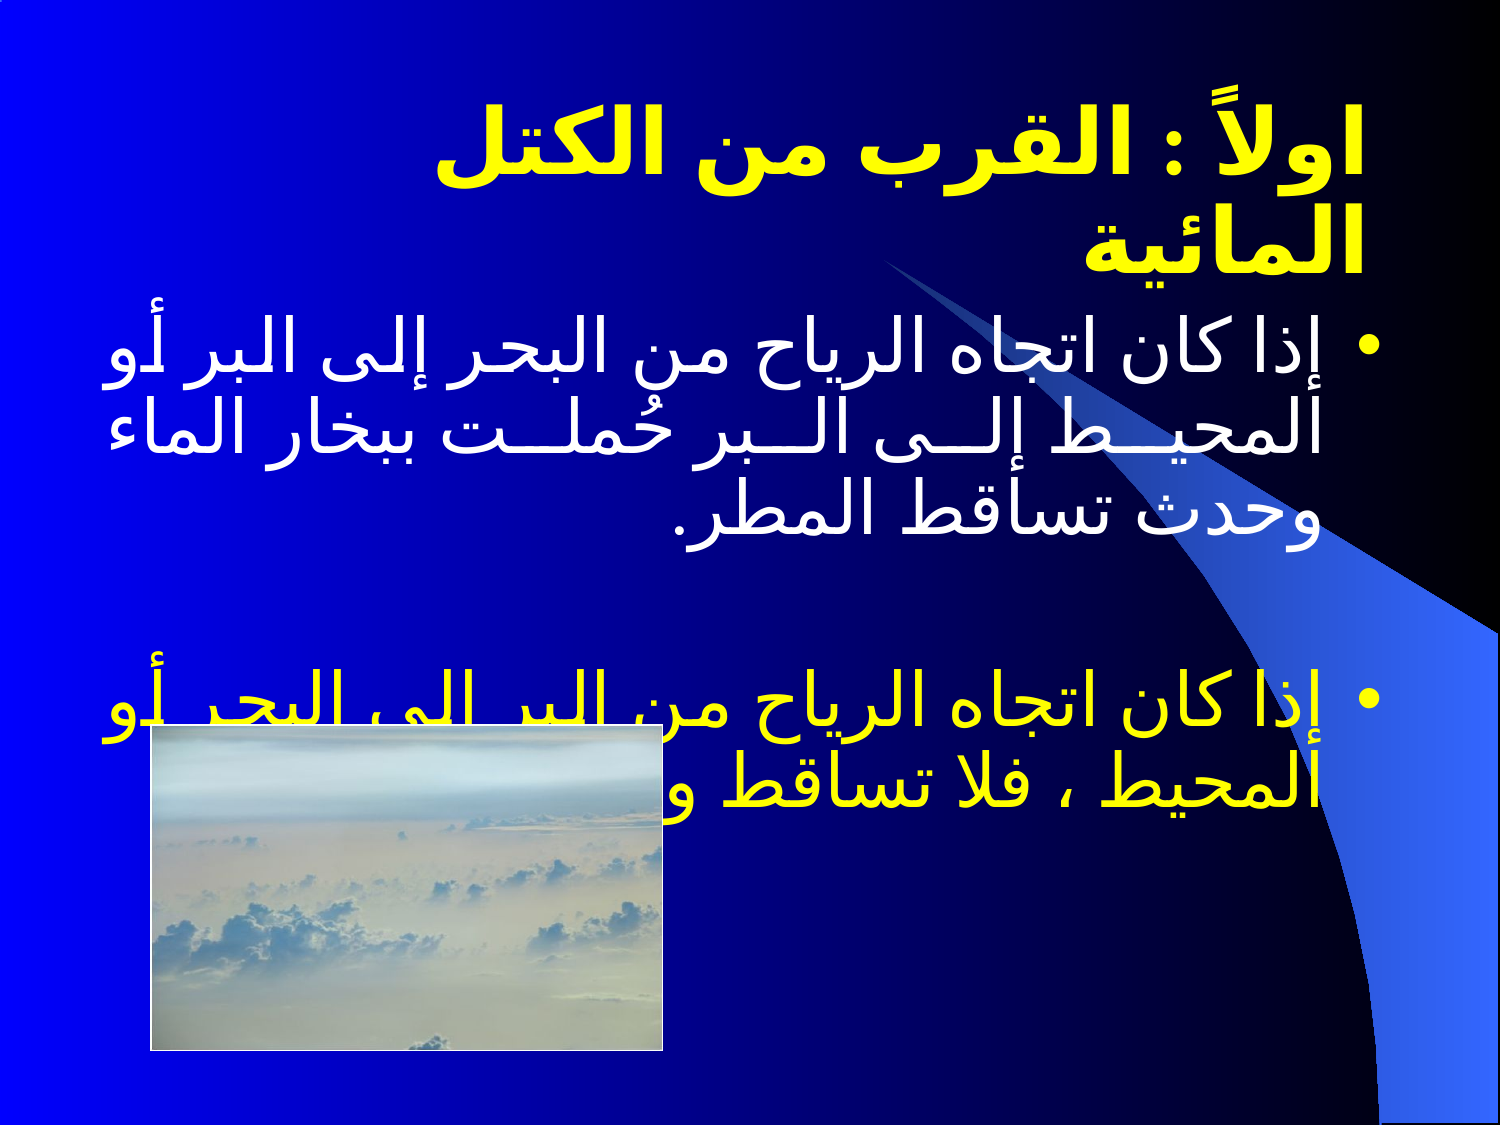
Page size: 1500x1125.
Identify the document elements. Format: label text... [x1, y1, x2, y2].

list اولاً : القرب من الكتل المائية [374, 87, 1401, 217]
picture [149, 724, 663, 1052]
list إذا كان اتجاه الرياح من البحر إلى البر أو المحيط إلى البر حُملت ببخار الماء وحدث تساقط المطر. إذا كان اتجاه الرياح من البر إلى البحر أو المحيط ، فلا تساقط وتنشأ الصحراء. [74, 299, 1413, 788]
